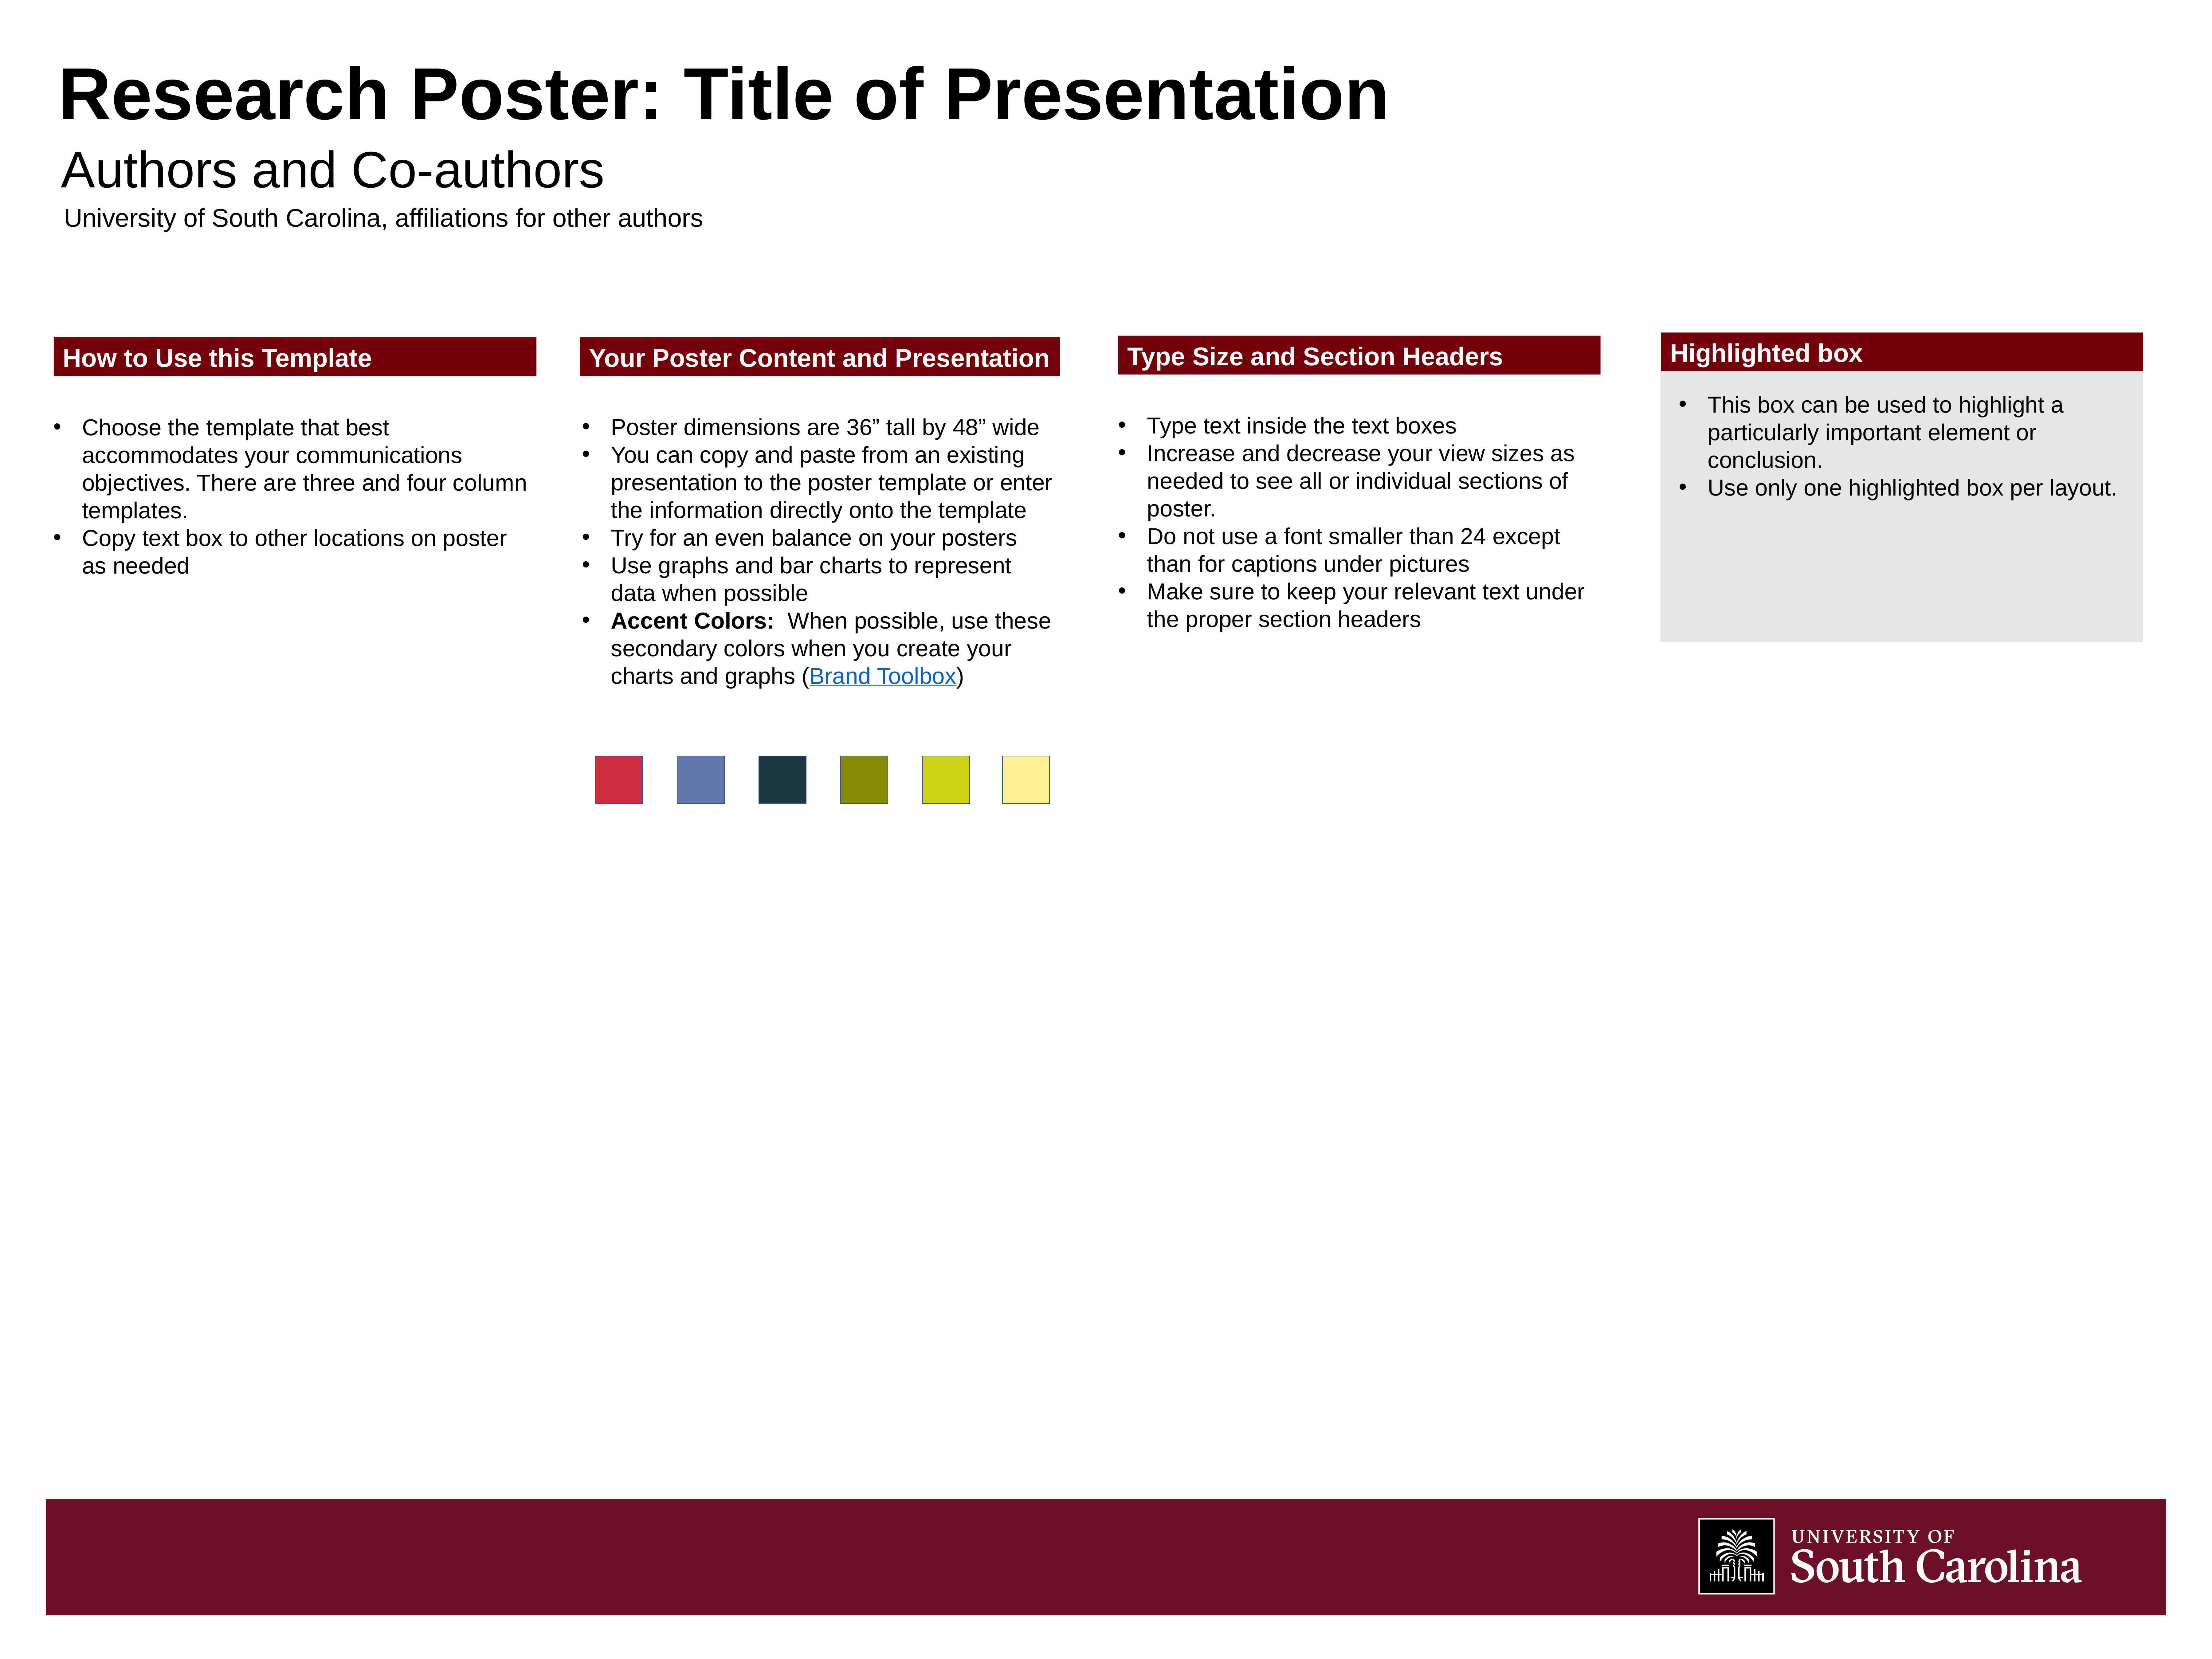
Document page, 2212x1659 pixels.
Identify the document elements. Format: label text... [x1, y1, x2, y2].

text_box University of South Carolina, affiliations for other authors [59, 199, 1496, 234]
text_box [677, 756, 725, 804]
text_box Research Poster: Title of Presentation [53, 44, 2106, 137]
text_box [595, 756, 643, 804]
text_box This box can be used to highlight a particularly important element or conclusion. Use only one highlighted box per layout. [1660, 371, 2143, 642]
text_box Choose the template that best accommodates your communications objectives. There are three and four column templates. Copy text box to other locations on poster as needed [53, 403, 536, 608]
text_box How to Use this Template [53, 337, 537, 376]
text_box [840, 756, 888, 804]
text_box Your Poster Content and Presentation [580, 337, 1060, 376]
text_box Type Size and Section Headers [1118, 335, 1601, 375]
text_box [1002, 756, 1050, 804]
text_box [46, 1499, 2166, 1616]
picture [1698, 1518, 2082, 1594]
text_box Type text inside the text boxes Increase and decrease your view sizes as needed to see all or individual sections of poster. Do not use a font smaller than 24 except than for captions under pictures Make sure to keep your relevant text under the proper section headers [1118, 401, 1601, 718]
text_box [759, 756, 806, 804]
text_box [922, 756, 970, 804]
text_box Poster dimensions are 36” tall by 48” wide You can copy and paste from an existing presentation to the poster template or enter the information directly onto the template Try for an even balance on your posters Use graphs and bar charts to represent data when possible Accent Colors: When possible, use these secondary colors when you create your charts and graphs (Brand Toolbox) [582, 403, 1063, 803]
text_box Highlighted box [1661, 332, 2143, 371]
text_box Authors and Co-authors [57, 134, 2109, 200]
